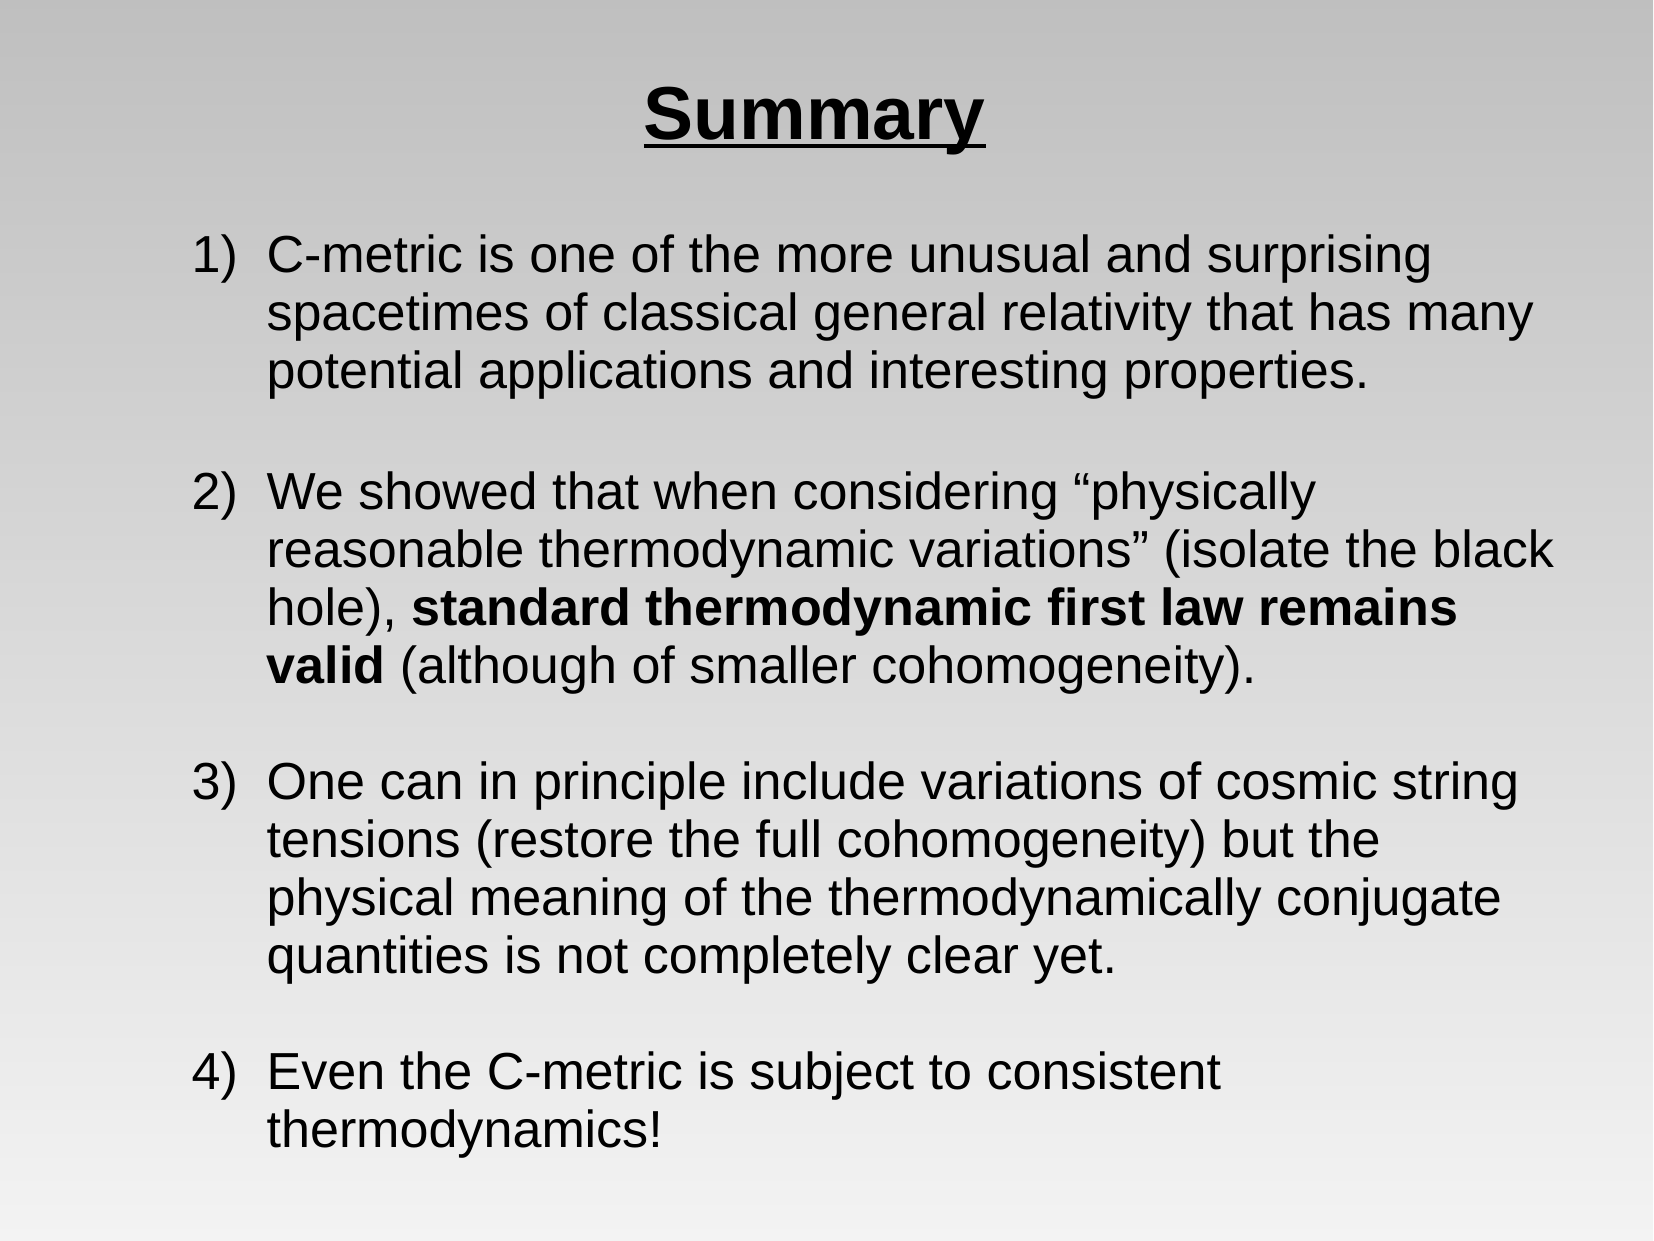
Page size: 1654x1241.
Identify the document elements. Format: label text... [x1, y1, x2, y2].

text_box C-metric is one of the more unusual and surprising spacetimes of classical general relativity that has many potential applications and interesting properties. We showed that when considering “physically reasonable thermodynamic variations” (isolate the black hole), standard thermodynamic first law remains valid (although of smaller cohomogeneity). One can in principle include variations of cosmic string tensions (restore the full cohomogeneity) but the physical meaning of the thermodynamically conjugate quantities is not completely clear yet. Even the C-metric is subject to consistent thermodynamics! [176, 218, 1571, 1167]
text_box Summary [129, 65, 1500, 167]
